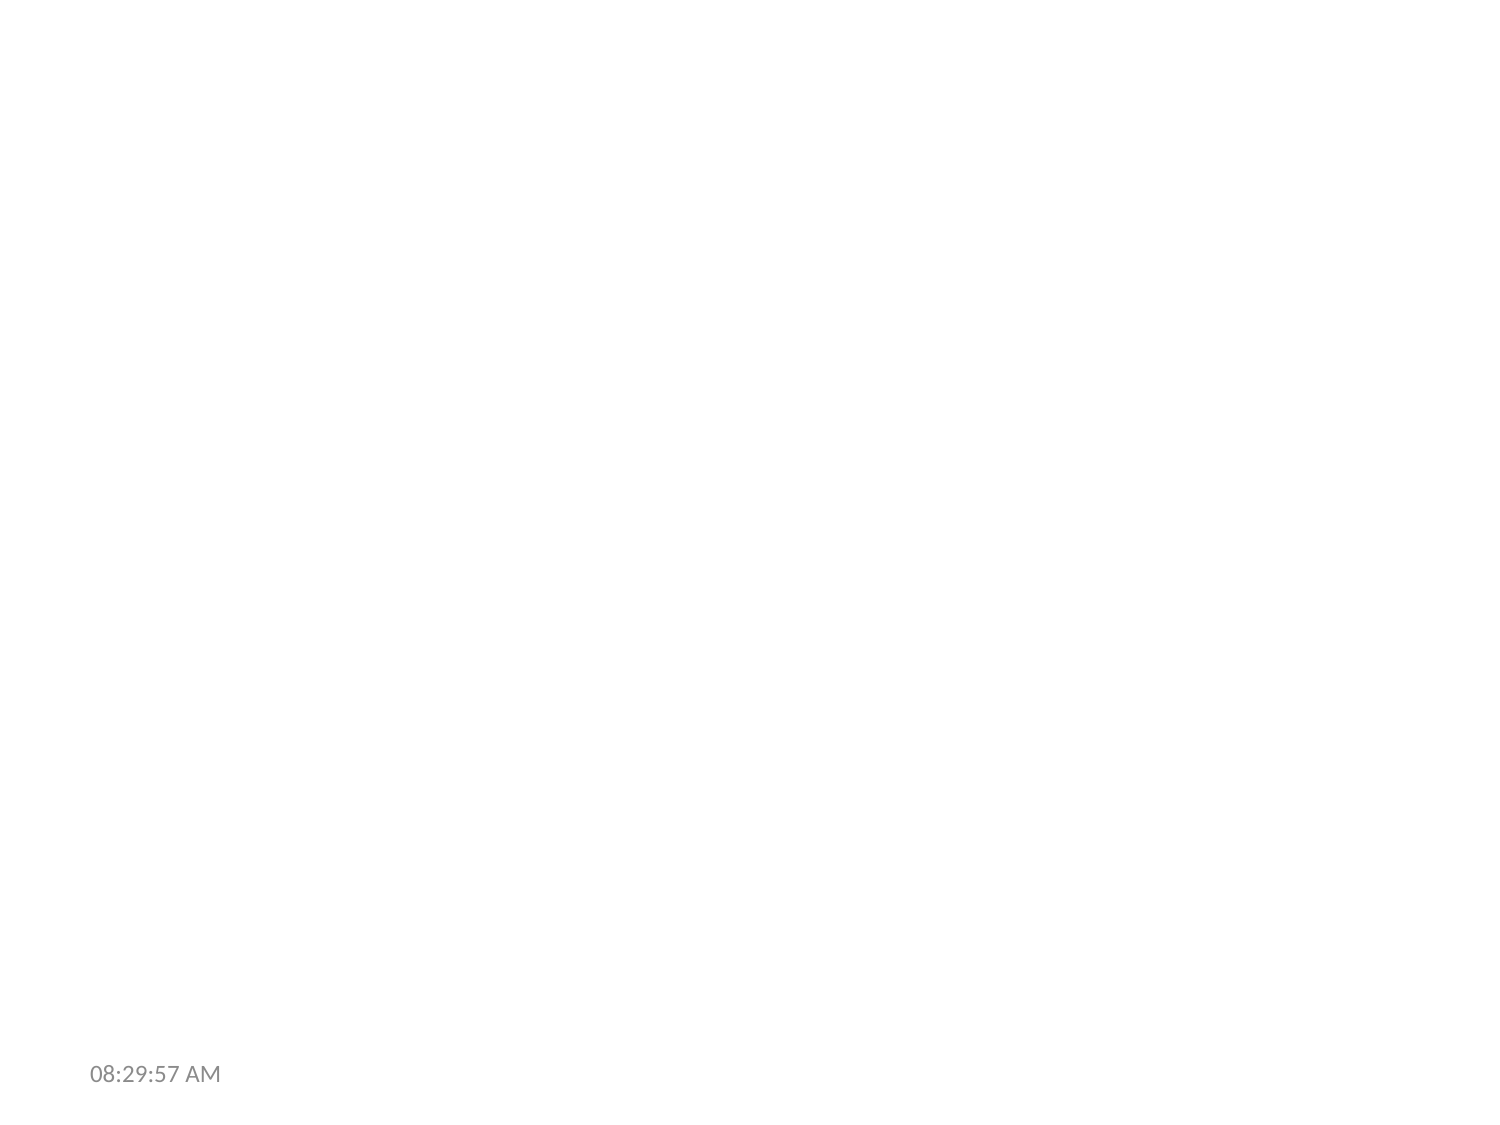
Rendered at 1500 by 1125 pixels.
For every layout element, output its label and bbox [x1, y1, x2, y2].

slide_number [75, 1042, 425, 1103]
